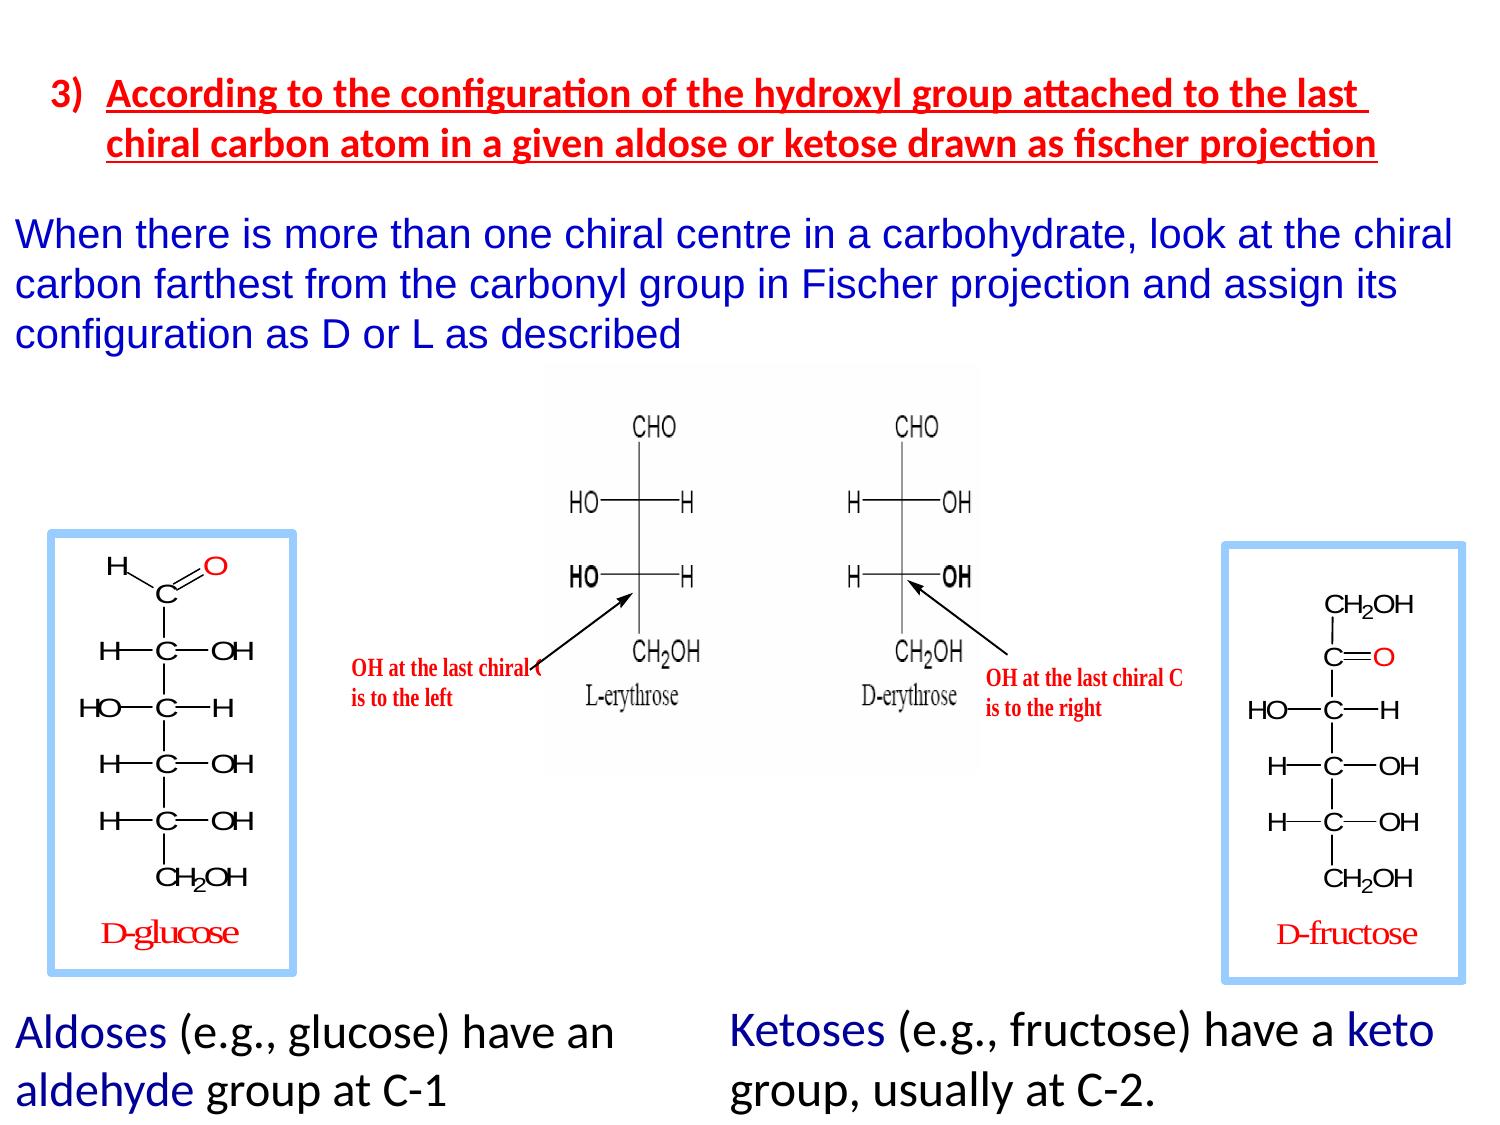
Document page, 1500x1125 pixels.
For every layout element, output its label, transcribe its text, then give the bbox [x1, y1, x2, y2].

list Aldoses (e.g., glucose) have an aldehyde group at C-1 [0, 924, 738, 1125]
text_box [46, 527, 297, 978]
text_box According to the configuration of the hydroxyl group attached to the last chiral carbon atom in a given aldose or ketose drawn as fischer projection [35, 58, 1430, 174]
text_box Ketoses (e.g., fructose) have a keto group, usually at C-2. [714, 988, 1465, 1124]
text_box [351, 363, 1184, 774]
text_box When there is more than one chiral centre in a carbohydrate, look at the chiral carbon farthest from the carbonyl group in Fischer projection and assign its configuration as D or L as described [0, 199, 1483, 364]
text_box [1218, 538, 1467, 985]
